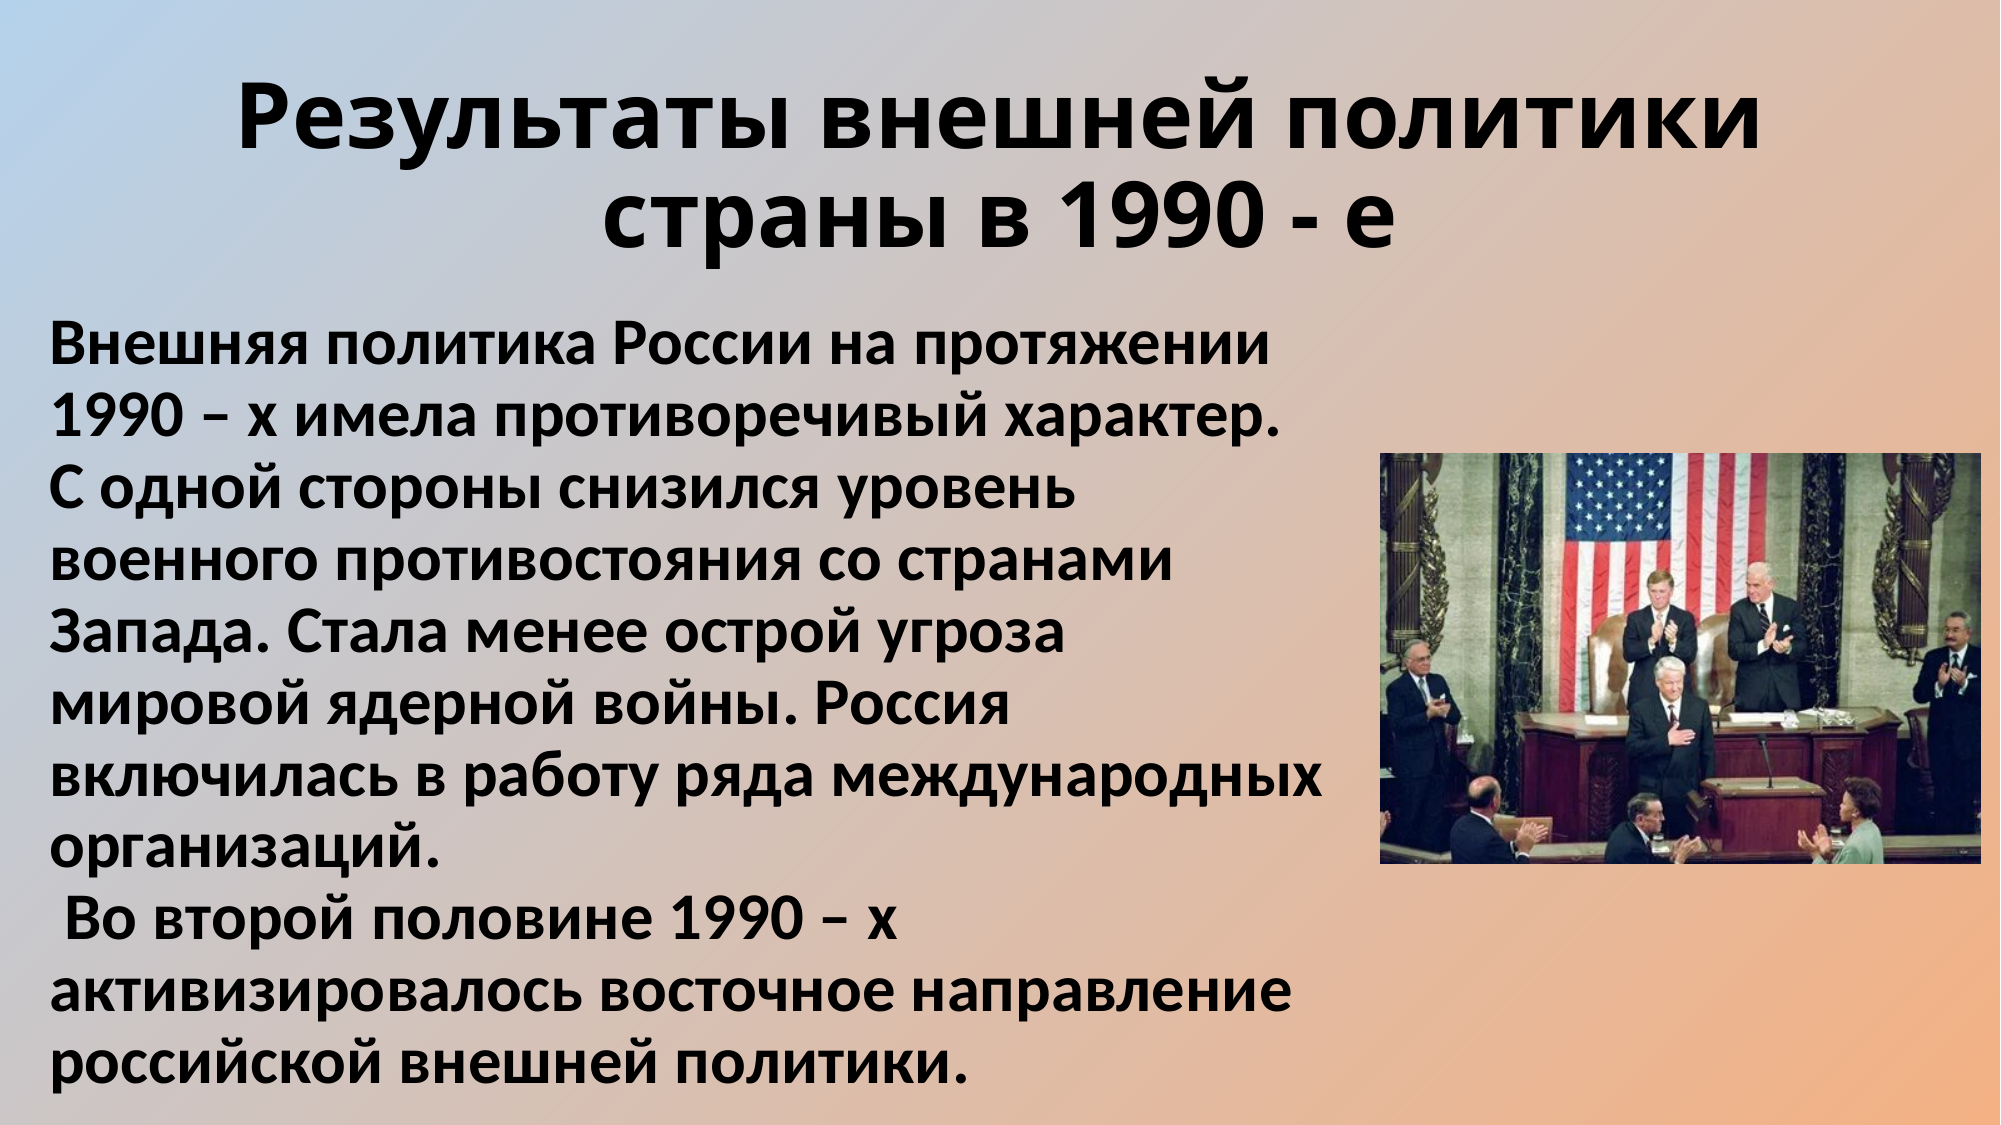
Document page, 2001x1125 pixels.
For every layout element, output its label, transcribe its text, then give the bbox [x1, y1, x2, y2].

list Внешняя политика России на протяжении 1990 – х имела противоречивый характер. С одной стороны снизился уровень военного противостояния со странами Запада. Стала менее острой угроза мировой ядерной войны. Россия включилась в работу ряда международных организаций. Во второй половине 1990 – х активизировалось восточное направление российской внешней политики. [34, 299, 1358, 1108]
title Результаты внешней политики страны в 1990 - е [34, 59, 1967, 278]
picture [1380, 453, 1981, 864]
